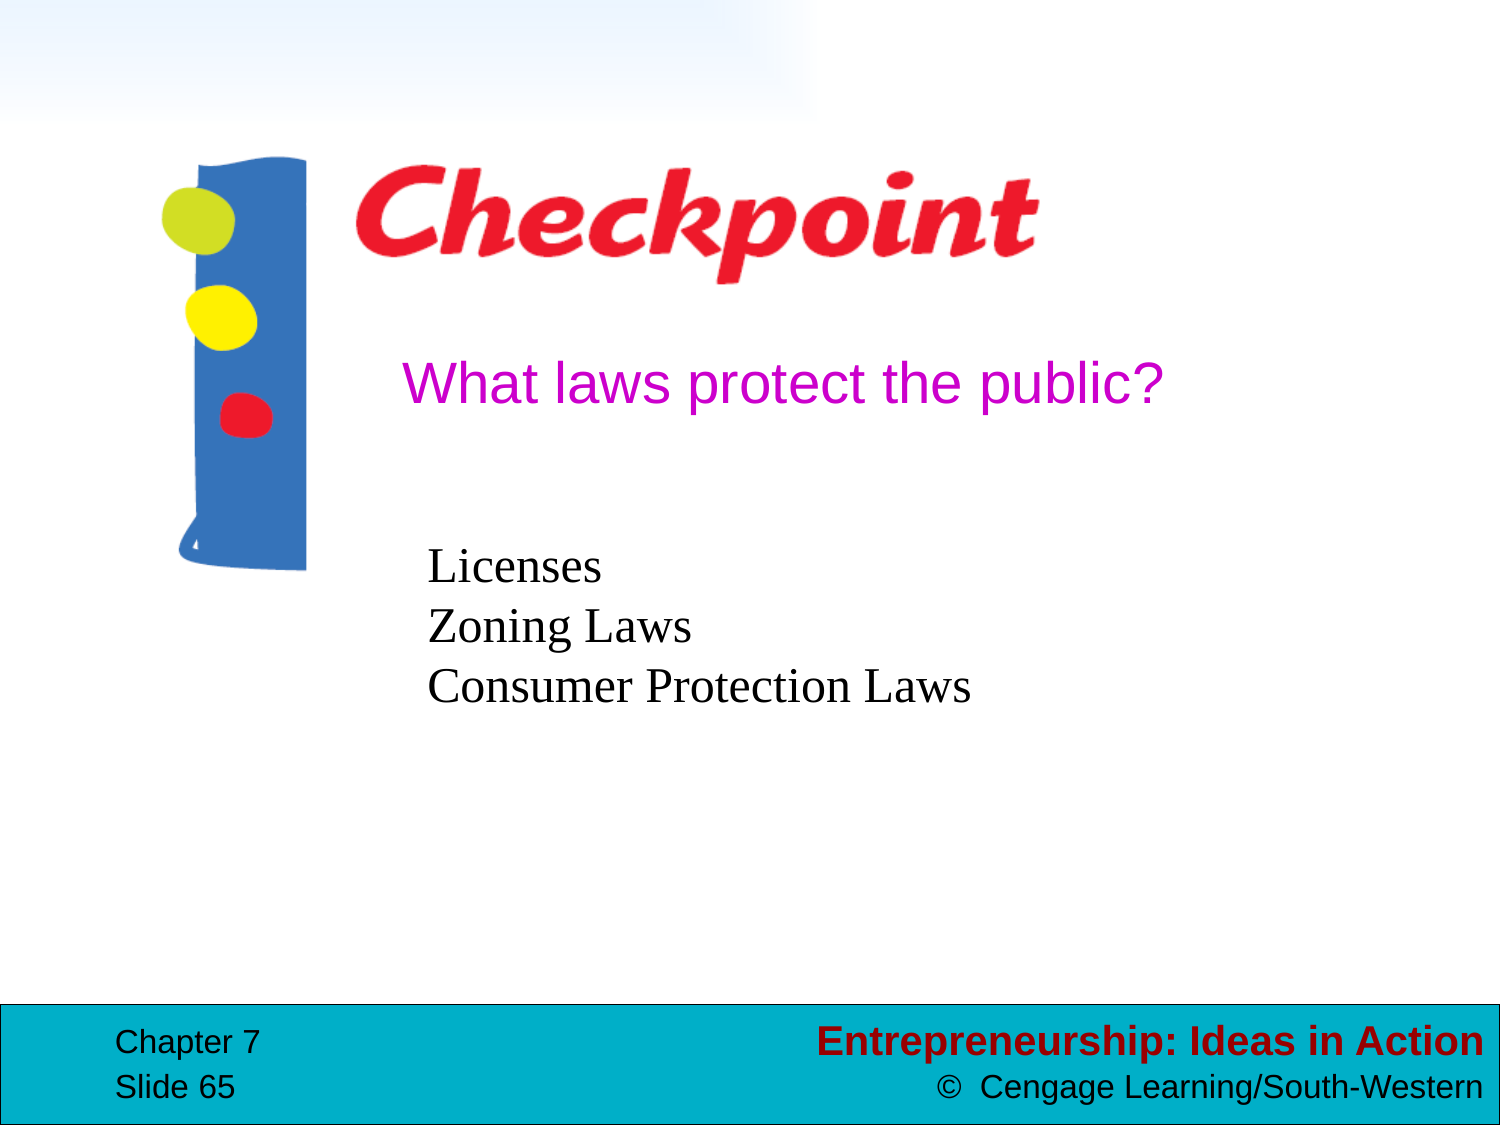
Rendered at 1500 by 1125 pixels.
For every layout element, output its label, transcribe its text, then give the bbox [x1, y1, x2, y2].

footer Chapter 7 [99, 1012, 413, 1037]
picture [324, 149, 1063, 296]
slide_number Slide 65 [99, 1037, 413, 1113]
text_box What laws protect the public? [387, 337, 1350, 423]
text_box Licenses Zoning Laws Consumer Protection Laws [412, 524, 1163, 720]
picture [149, 137, 307, 588]
